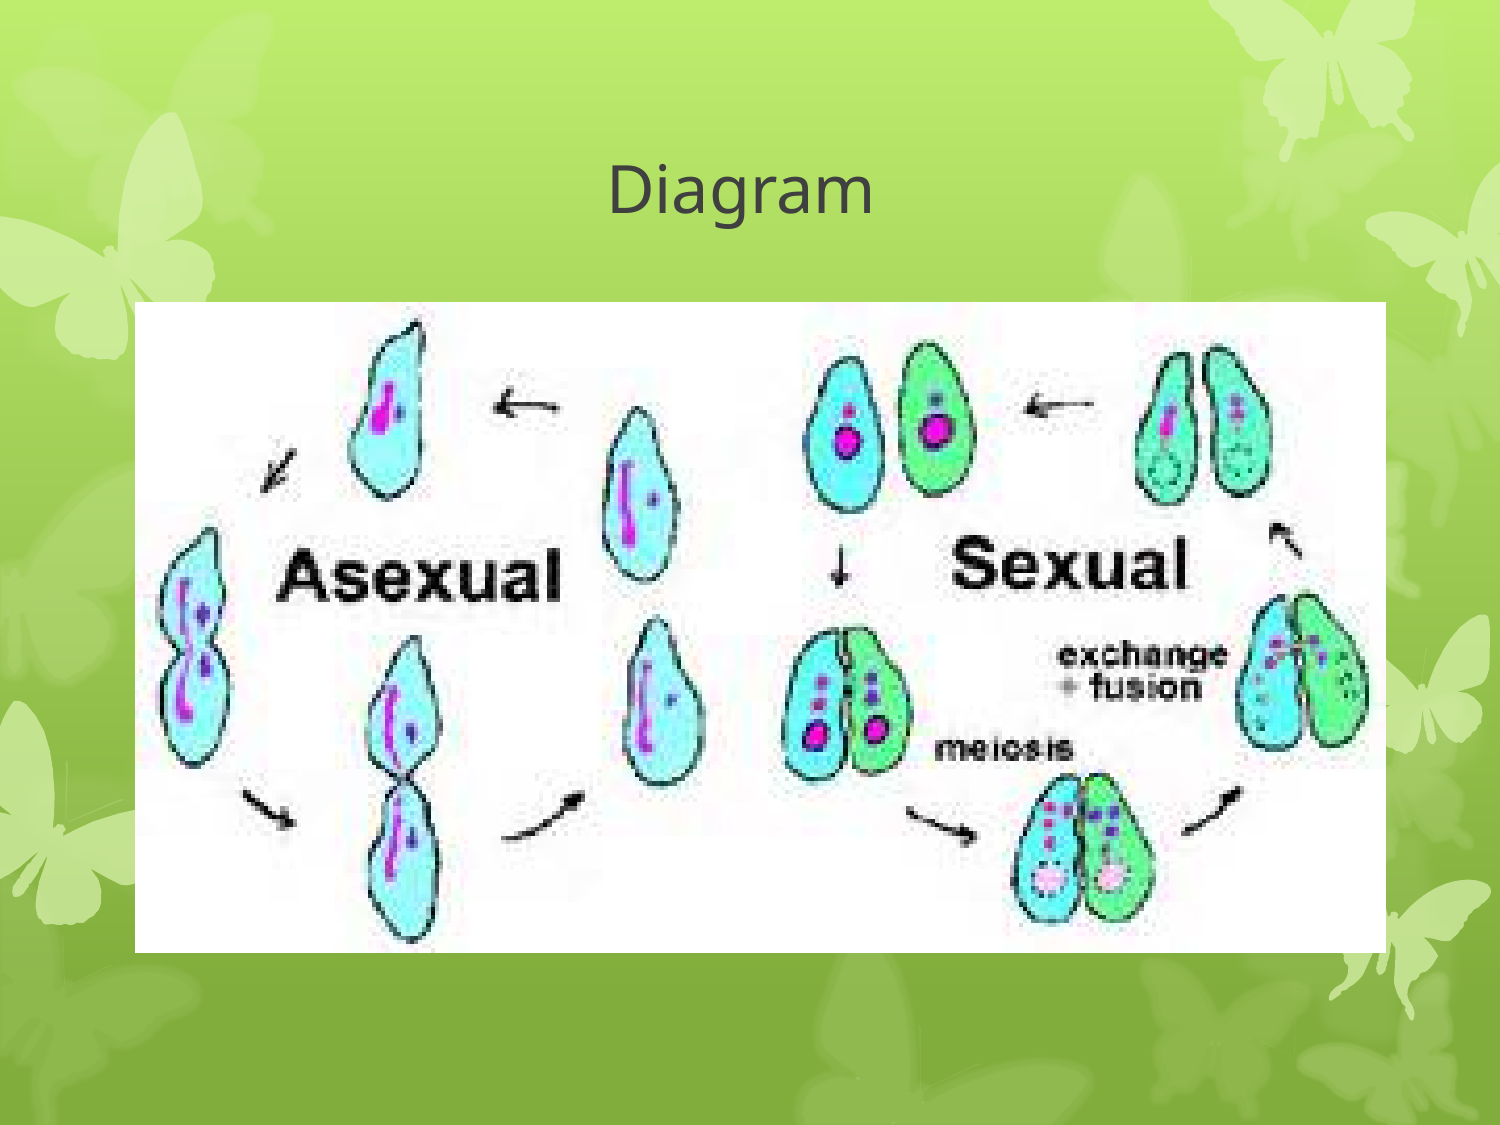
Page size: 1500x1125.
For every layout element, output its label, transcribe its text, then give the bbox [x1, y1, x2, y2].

title Diagram [165, 110, 1335, 263]
picture [135, 302, 1386, 953]
